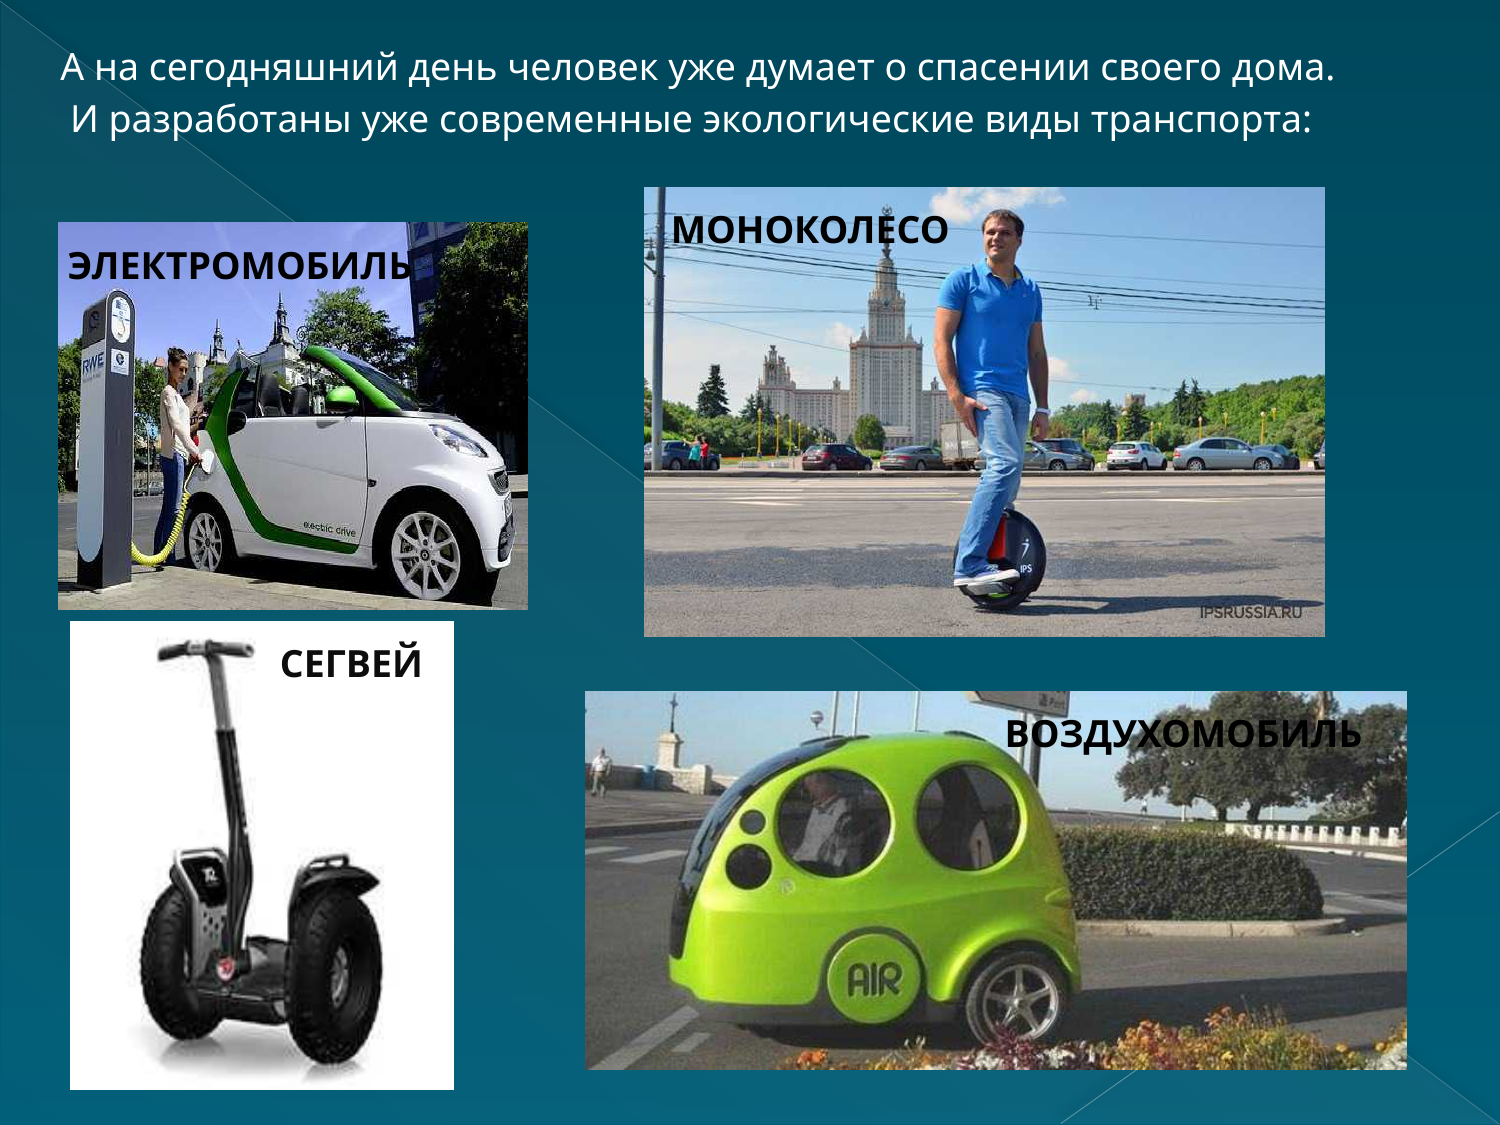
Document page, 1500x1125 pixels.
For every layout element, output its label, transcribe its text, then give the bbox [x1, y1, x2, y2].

picture [584, 687, 1407, 1072]
picture [57, 222, 528, 1089]
picture [644, 188, 1324, 637]
list А на сегодняшний день человек уже думает о спасении своего дома. И разработаны уже современные экологические виды транспорта: [35, 35, 1465, 153]
